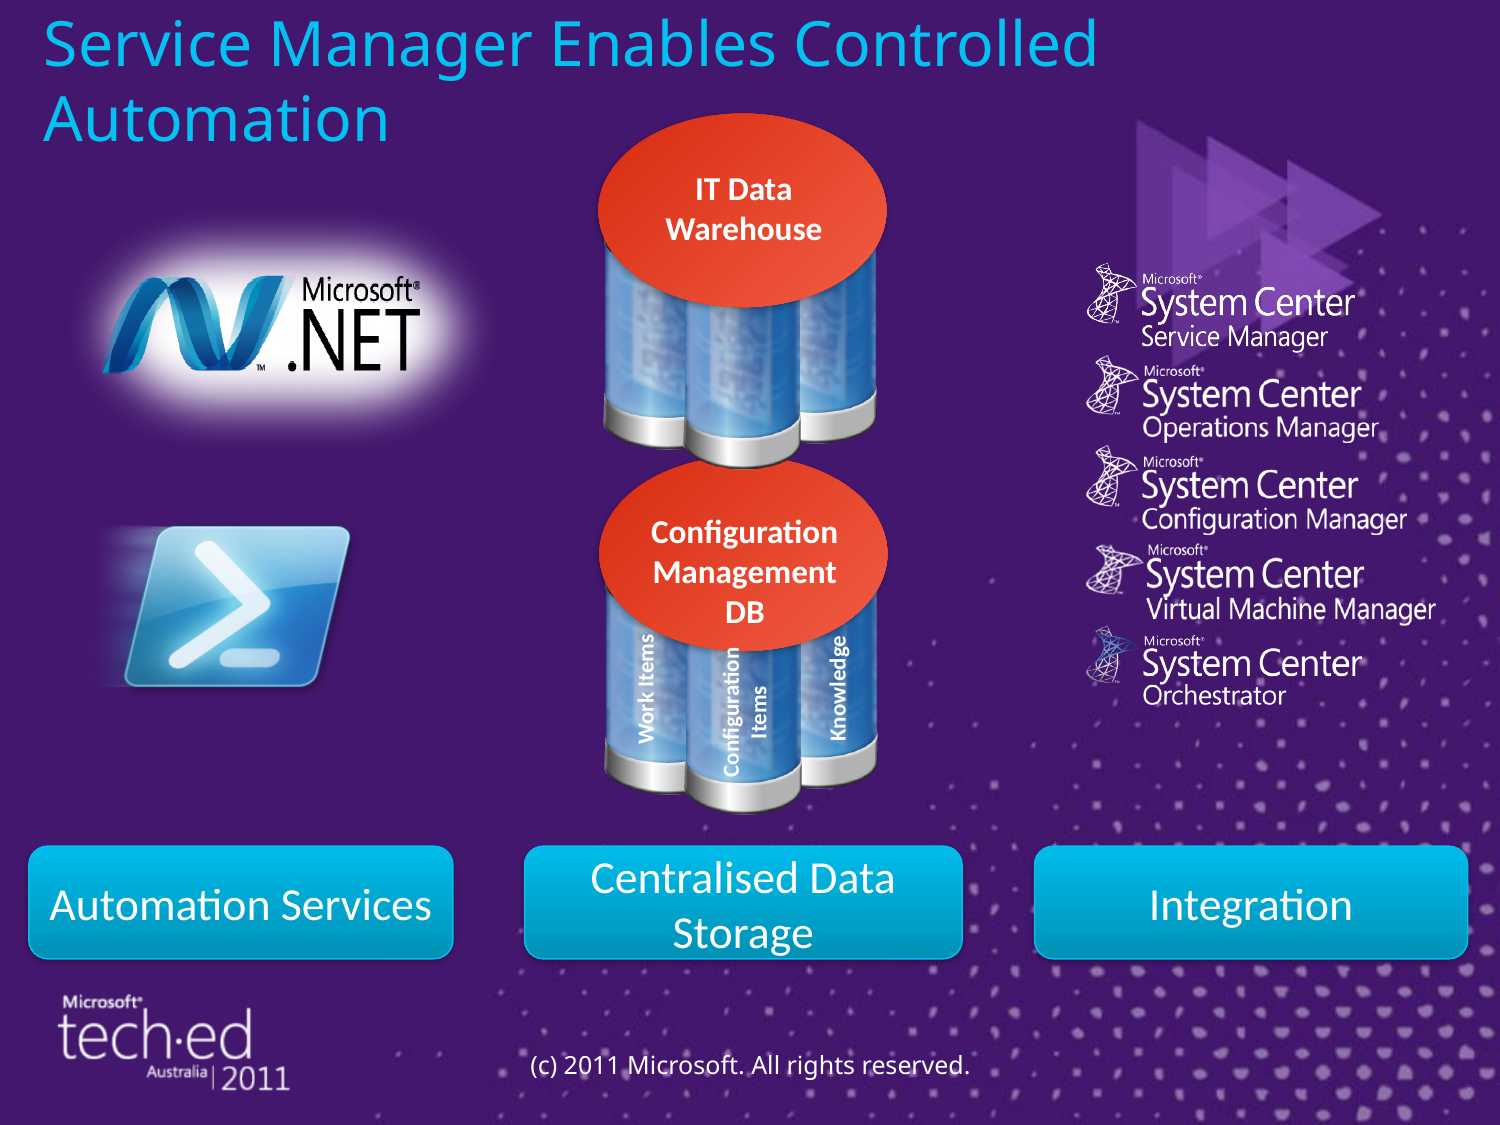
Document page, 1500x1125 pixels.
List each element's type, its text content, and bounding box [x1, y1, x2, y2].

text_box Centralised Data Storage [523, 845, 963, 960]
title Service Manager Enables Controlled Automation [28, 0, 1468, 173]
text_box Automation Services [28, 845, 454, 960]
picture [0, 0, 1500, 1125]
text_box Integration [1033, 845, 1469, 960]
footer (c) 2011 Microsoft. All rights reserved. [513, 1035, 989, 1095]
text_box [598, 113, 887, 472]
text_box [599, 477, 888, 817]
